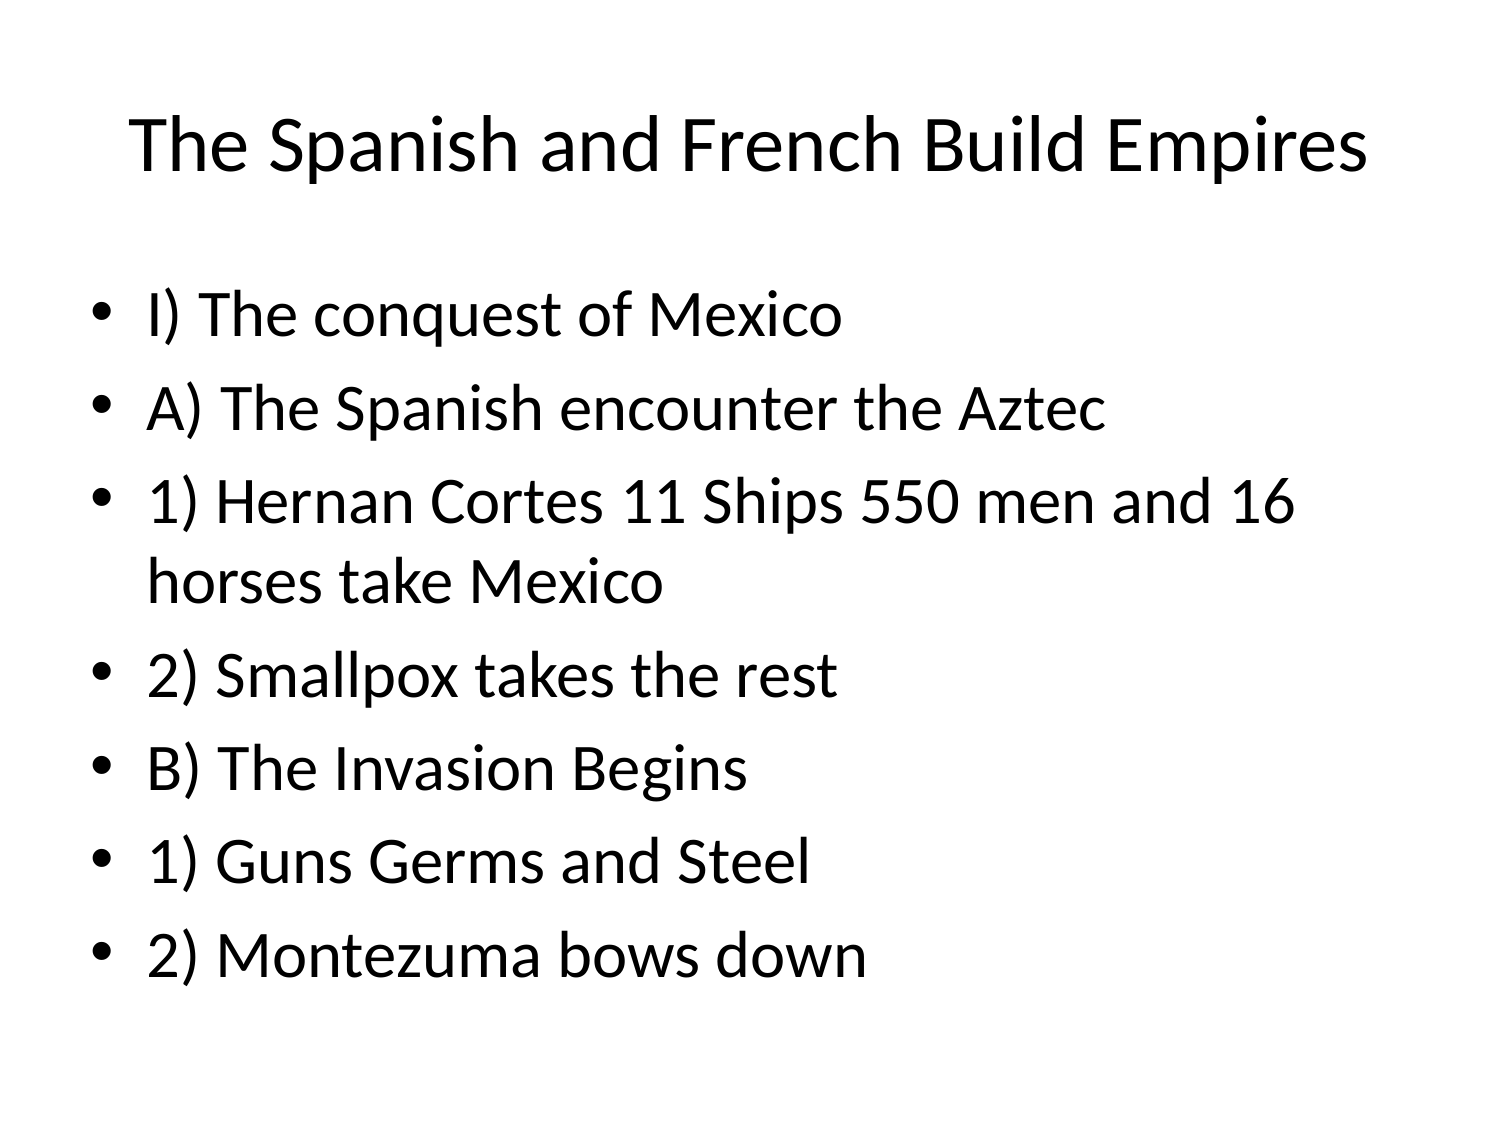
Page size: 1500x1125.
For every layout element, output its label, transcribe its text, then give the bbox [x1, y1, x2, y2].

list I) The conquest of Mexico A) The Spanish encounter the Aztec 1) Hernan Cortes 11 Ships 550 men and 16 horses take Mexico 2) Smallpox takes the rest B) The Invasion Begins 1) Guns Germs and Steel 2) Montezuma bows down [75, 262, 1425, 1005]
title The Spanish and French Build Empires [75, 45, 1425, 233]
